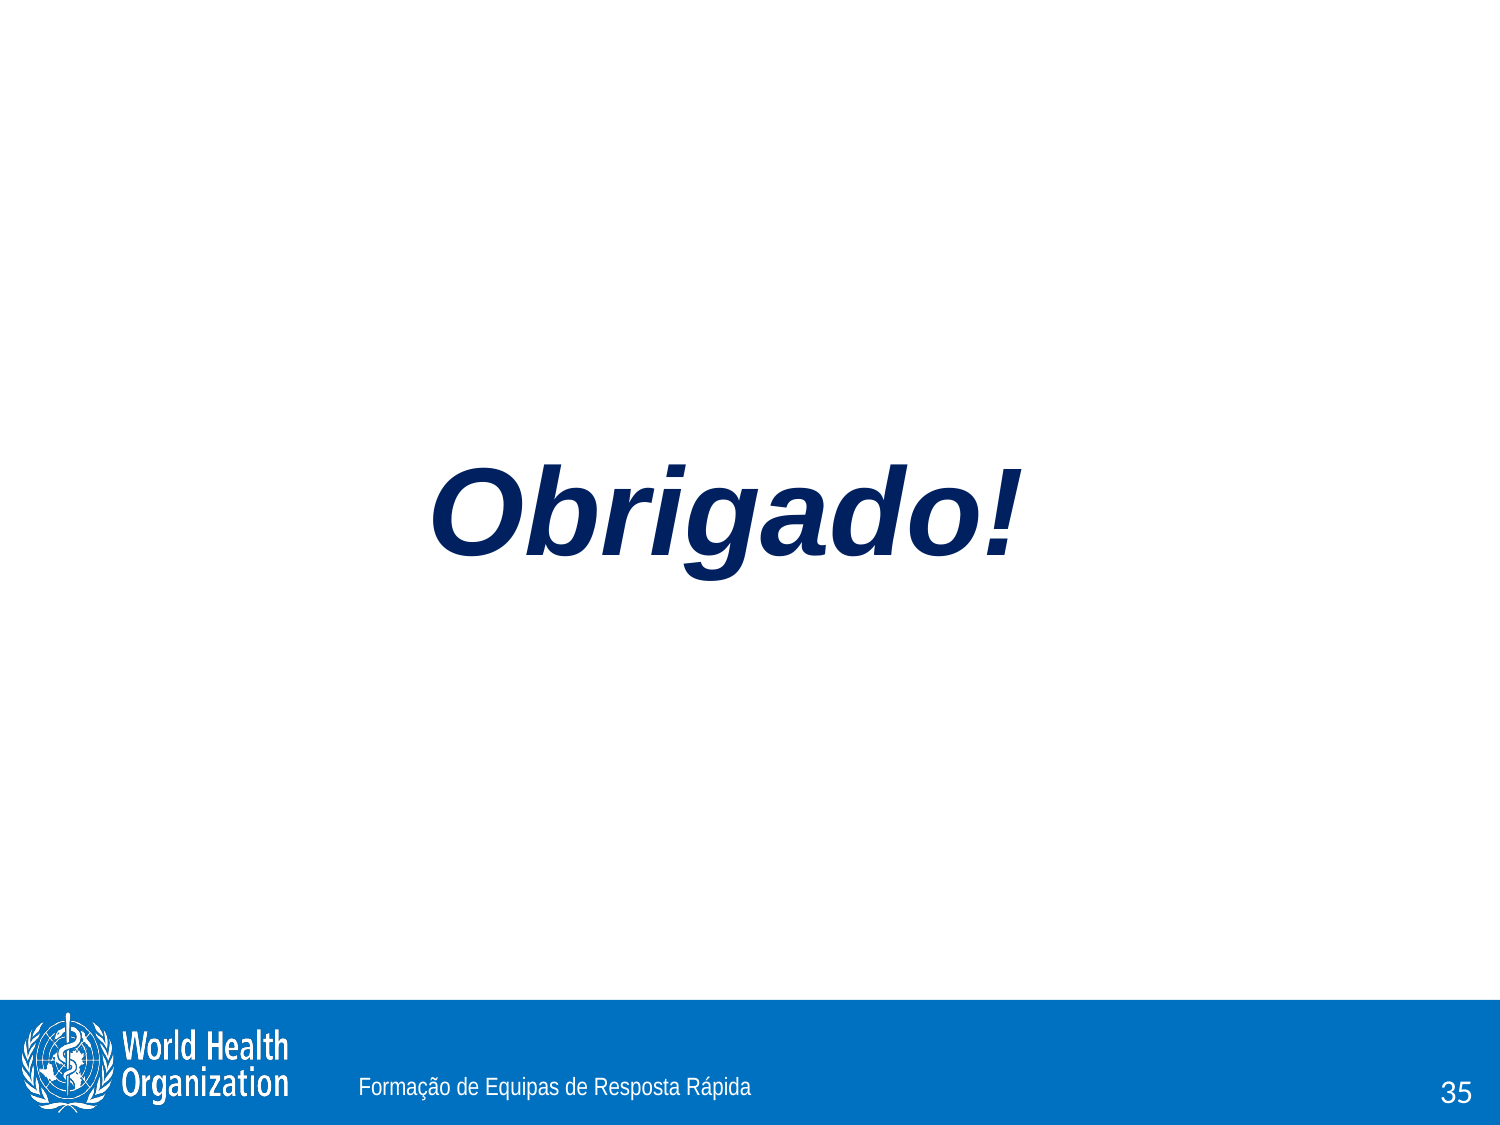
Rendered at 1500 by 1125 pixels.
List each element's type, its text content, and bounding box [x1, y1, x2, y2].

title Obrigado! [88, 385, 1364, 627]
picture [21, 1012, 288, 1113]
